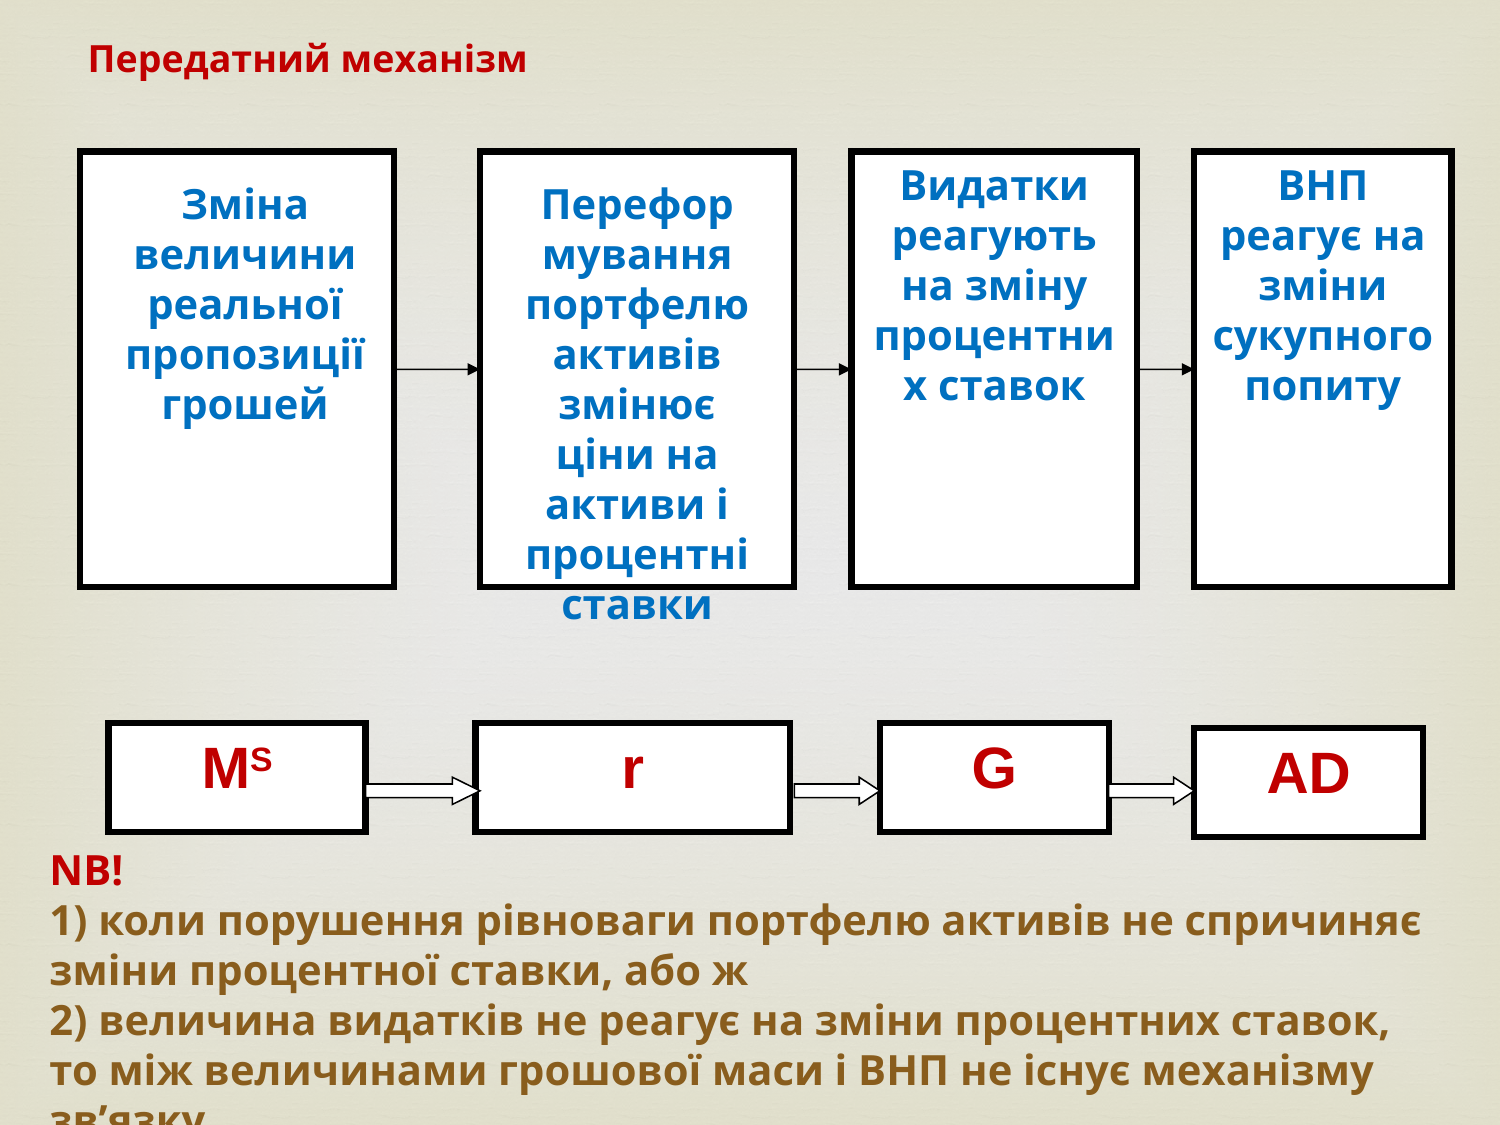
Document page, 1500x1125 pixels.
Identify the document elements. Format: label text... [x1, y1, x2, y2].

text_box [2, 65, 1461, 911]
text_box NB! 1) коли порушення рівноваги портфелю активів не спричиняє зміни процентної ставки, або ж 2) величина видатків не реагує на зміни процентних ставок, то між величинами грошової маси і ВНП не існує механізму зв’язку. [34, 836, 1500, 1125]
text_box Передатний механізм [72, 27, 663, 63]
